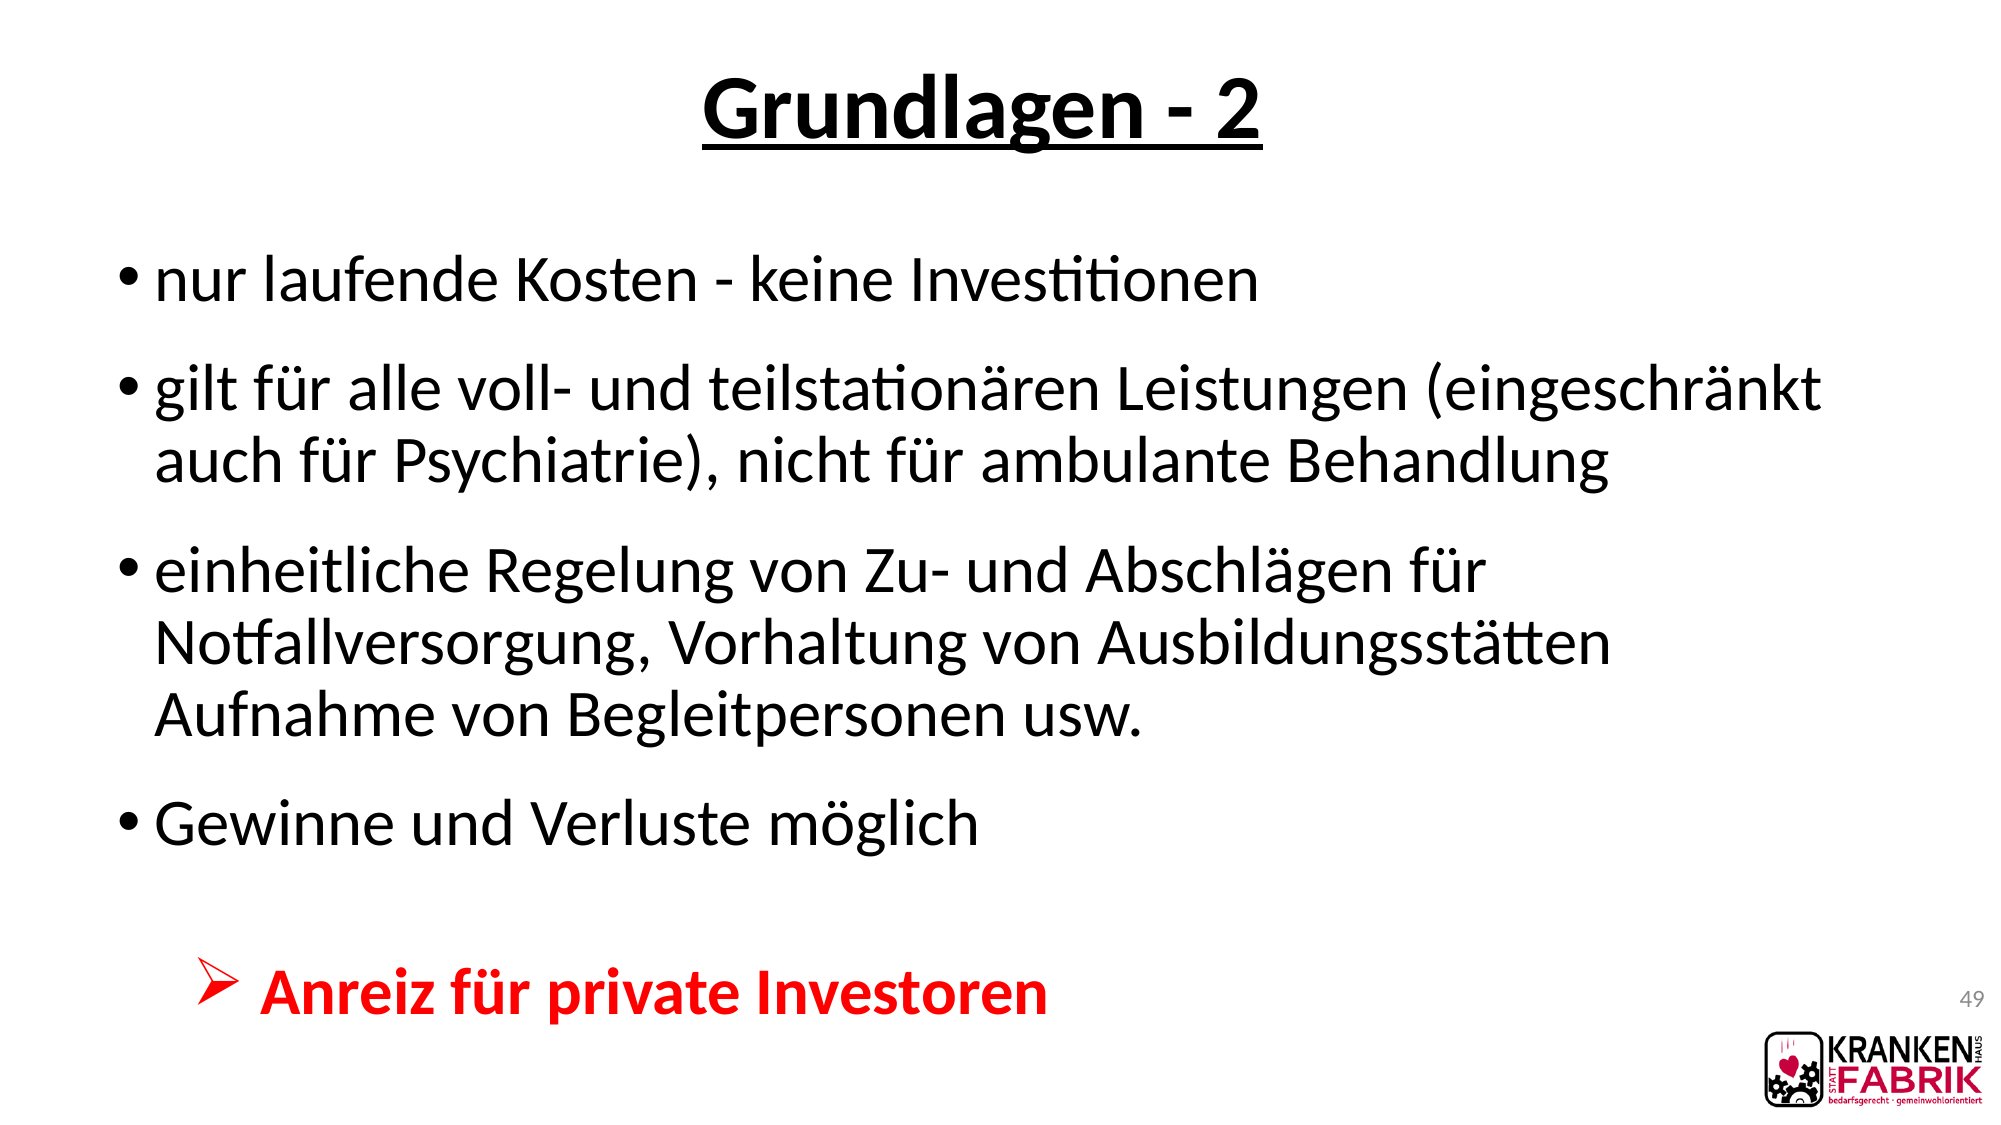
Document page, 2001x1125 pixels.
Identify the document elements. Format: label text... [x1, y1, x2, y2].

picture [1746, 1028, 2000, 1125]
slide_number 49 [1550, 968, 2000, 1028]
title Grundlagen - 2 [119, 0, 1845, 218]
list nur laufende Kosten - keine Investitionen gilt für alle voll- und teilstationären Leistungen (eingeschränkt auch für Psychiatrie), nicht für ambulante Behandlung einheitliche Regelung von Zu- und Abschlägen für Notfallversorgung, Vorhaltung von Ausbildungsstätten Aufnahme von Begleitpersonen usw. Gewinne und Verluste möglich Anreiz für private Investoren [102, 235, 1863, 1066]
